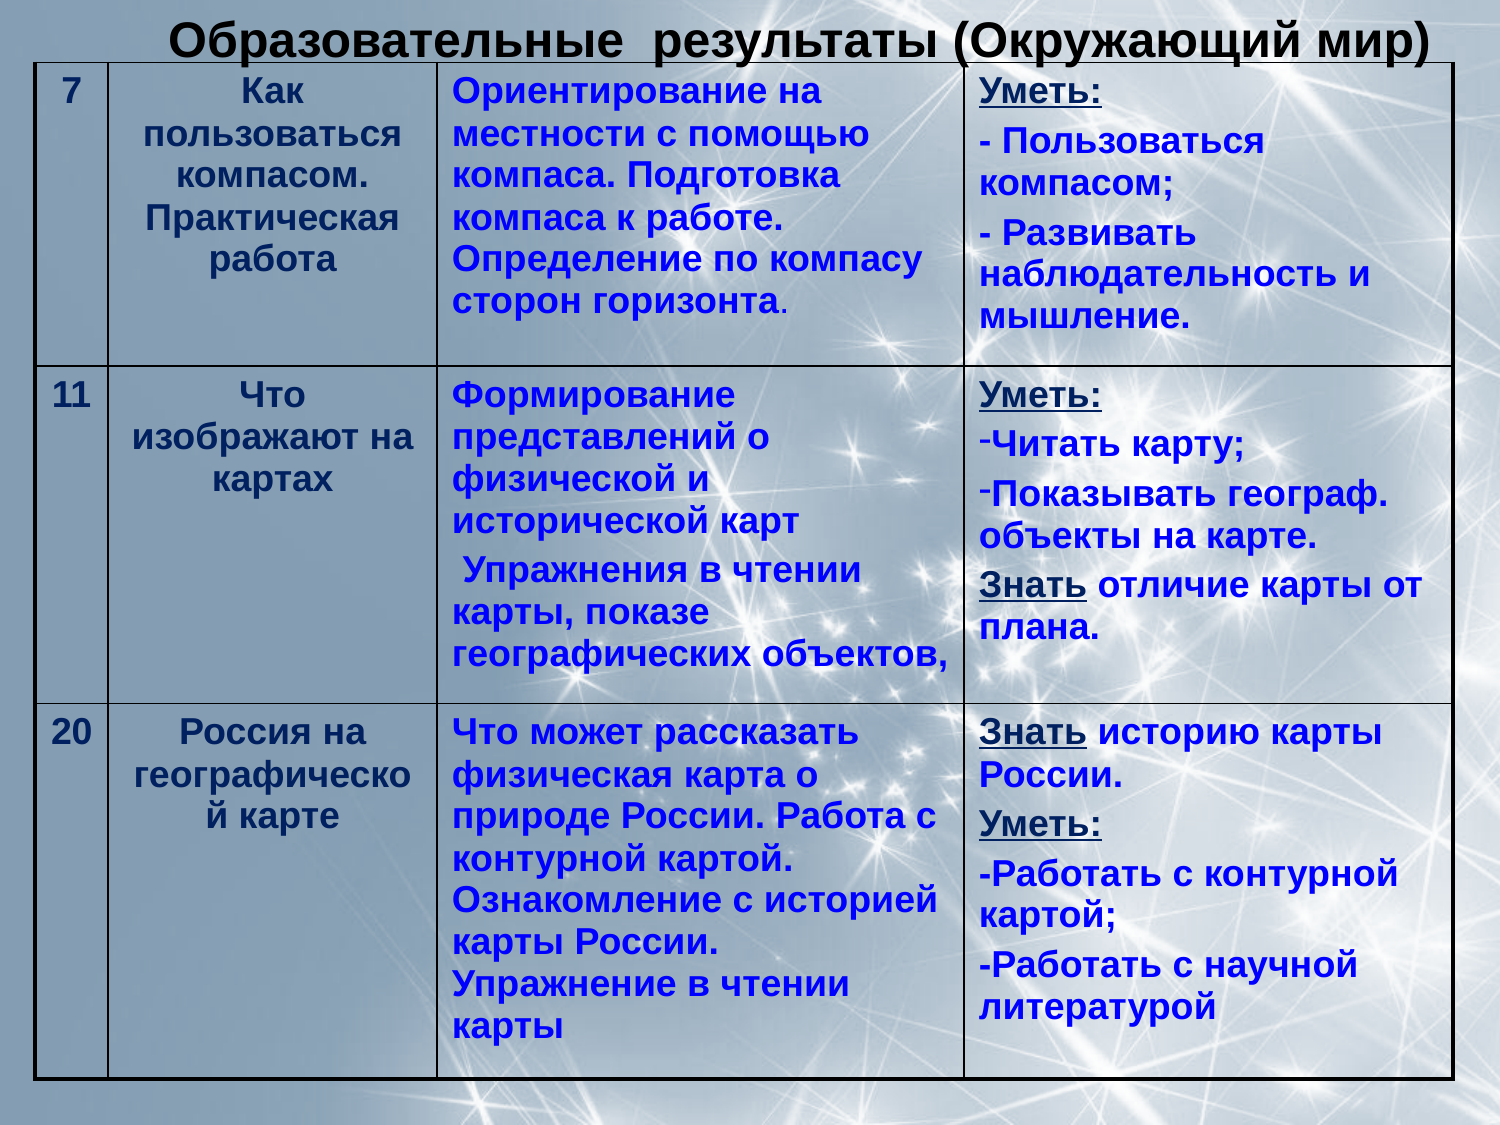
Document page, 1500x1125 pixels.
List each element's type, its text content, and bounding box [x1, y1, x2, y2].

table_cell Формирование представлений о физической и исторической карт Упражнения в чтении карты, показе географических объектов, [438, 367, 963, 703]
table_header 7 [37, 63, 107, 365]
table_header Ориентирование на местности с помощью компаса. Подготовка компаса к работе. Определение по компасу сторон горизонта. [438, 63, 963, 365]
table_cell 20 [37, 704, 107, 1077]
table_cell Что может рассказать физическая карта о природе России. Работа с контурной картой. Ознакомление с историей карты России. Упражнение в чтении карты [438, 704, 963, 1077]
table_cell Что изображают на картах [109, 367, 436, 703]
table_header Уметь: - Пользоваться компасом; - Развивать наблюдательность и мышление. [965, 63, 1451, 365]
table_cell Россия на географической карте [109, 704, 436, 1077]
table_cell Знать историю карты России. Уметь: -Работать с контурной картой; -Работать с научной литературой [965, 704, 1451, 1077]
table_cell 11 [37, 367, 107, 703]
text_box Образовательные результаты (Окружающий мир) [153, 0, 1447, 62]
table_cell Уметь: Читать карту; Показывать географ. объекты на карте. Знать отличие карты от плана. [965, 367, 1451, 703]
table_header Как пользоваться компасом. Практическая работа [109, 63, 436, 365]
